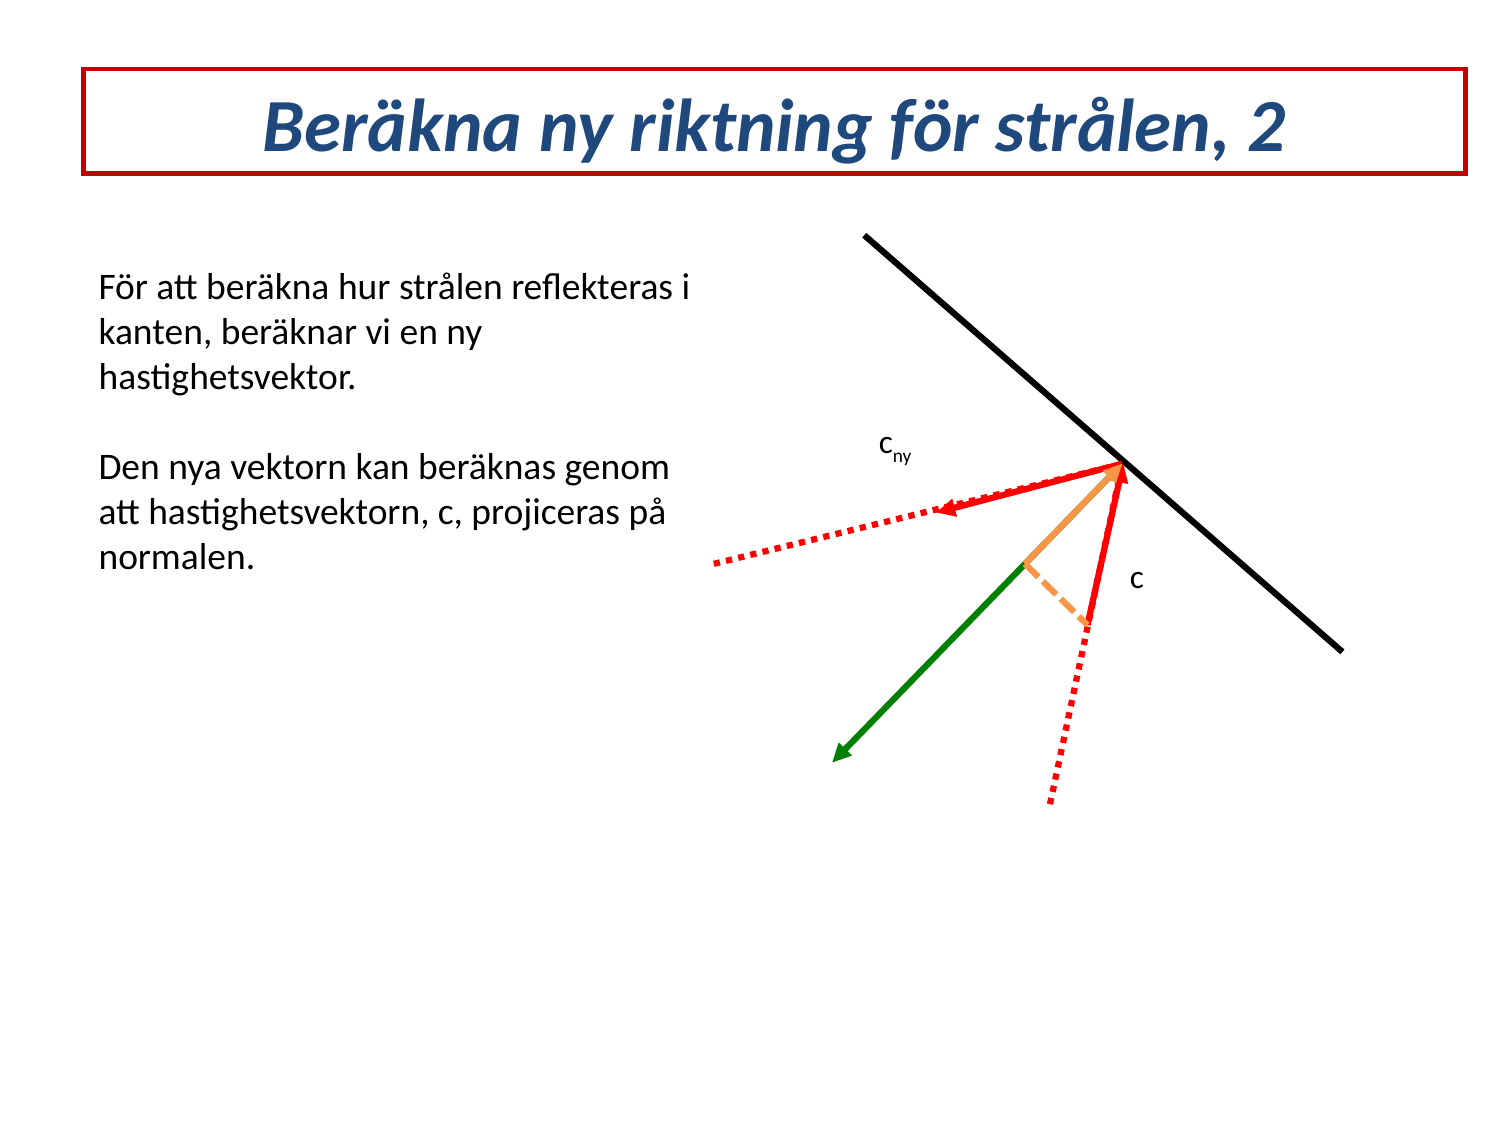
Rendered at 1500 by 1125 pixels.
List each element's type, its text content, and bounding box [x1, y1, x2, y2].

text_box [936, 466, 1112, 516]
text_box [864, 498, 895, 564]
text_box För att beräkna hur strålen reflekteras i kanten, beräknar vi en ny hastighetsvektor. Den nya vektorn kan beräknas genom att hastighetsvektorn, c, projiceras på normalen. [83, 254, 714, 630]
text_box [832, 564, 1025, 763]
text_box cny [864, 413, 1039, 474]
text_box [1087, 463, 1127, 624]
text_box c [1114, 547, 1160, 603]
text_box [1024, 463, 1123, 564]
text_box Beräkna ny riktning för strålen, 2 [83, 69, 1466, 174]
